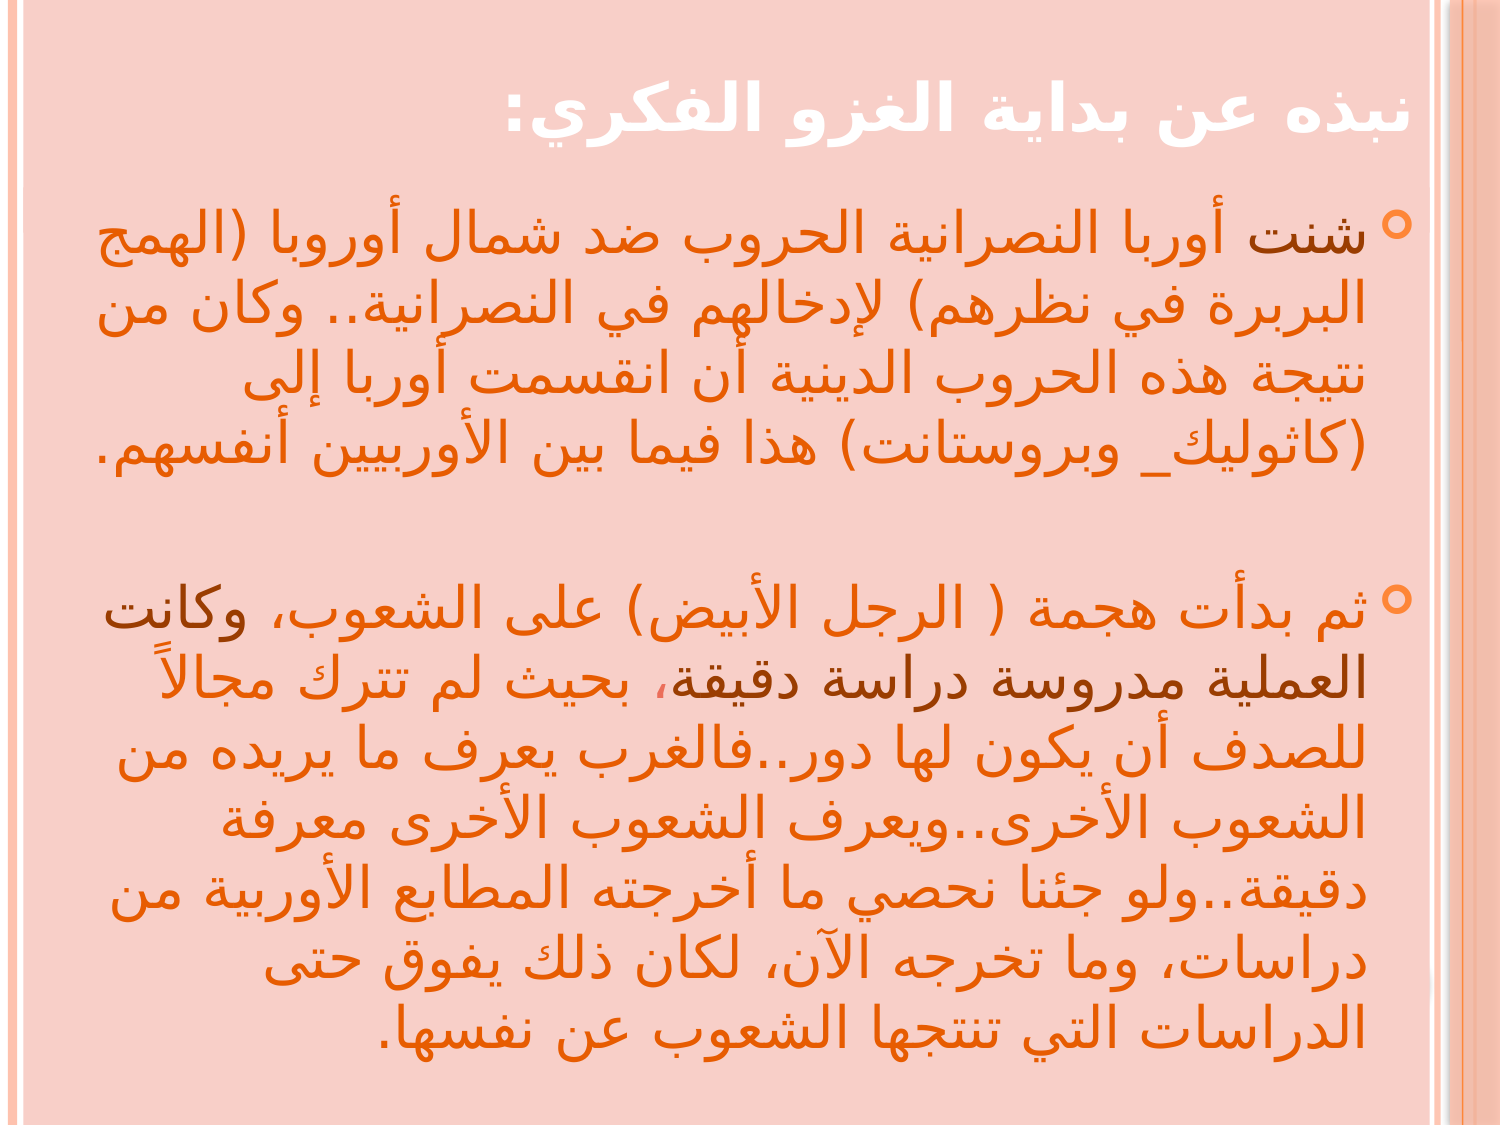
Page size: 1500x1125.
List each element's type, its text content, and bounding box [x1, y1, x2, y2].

list شنت أوربا النصرانية الحروب ضد شمال أوروبا (الهمج البربرة في نظرهم) لإدخالهم في النصرانية.. وكان من نتيجة هذه الحروب الدينية أن انقسمت أوربا إلى (كاثوليك_ وبروستانت) هذا فيما بين الأوربيين أنفسهم. ثم بدأت هجمة ( الرجل الأبيض) على الشعوب، وكانت العملية مدروسة دراسة دقيقة، بحيث لم تترك مجالاً للصدف أن يكون لها دور..فالغرب يعرف ما يريده من الشعوب الأخرى..ويعرف الشعوب الأخرى معرفة دقيقة..ولو جئنا نحصي ما أخرجته المطابع الأوربية من دراسات، وما تخرجه الآن، لكان ذلك يفوق حتى الدراسات التي تنتجها الشعوب عن نفسها. [23, 187, 1430, 1125]
title نبذه عن بداية الغزو الفكري: [23, 0, 1430, 187]
